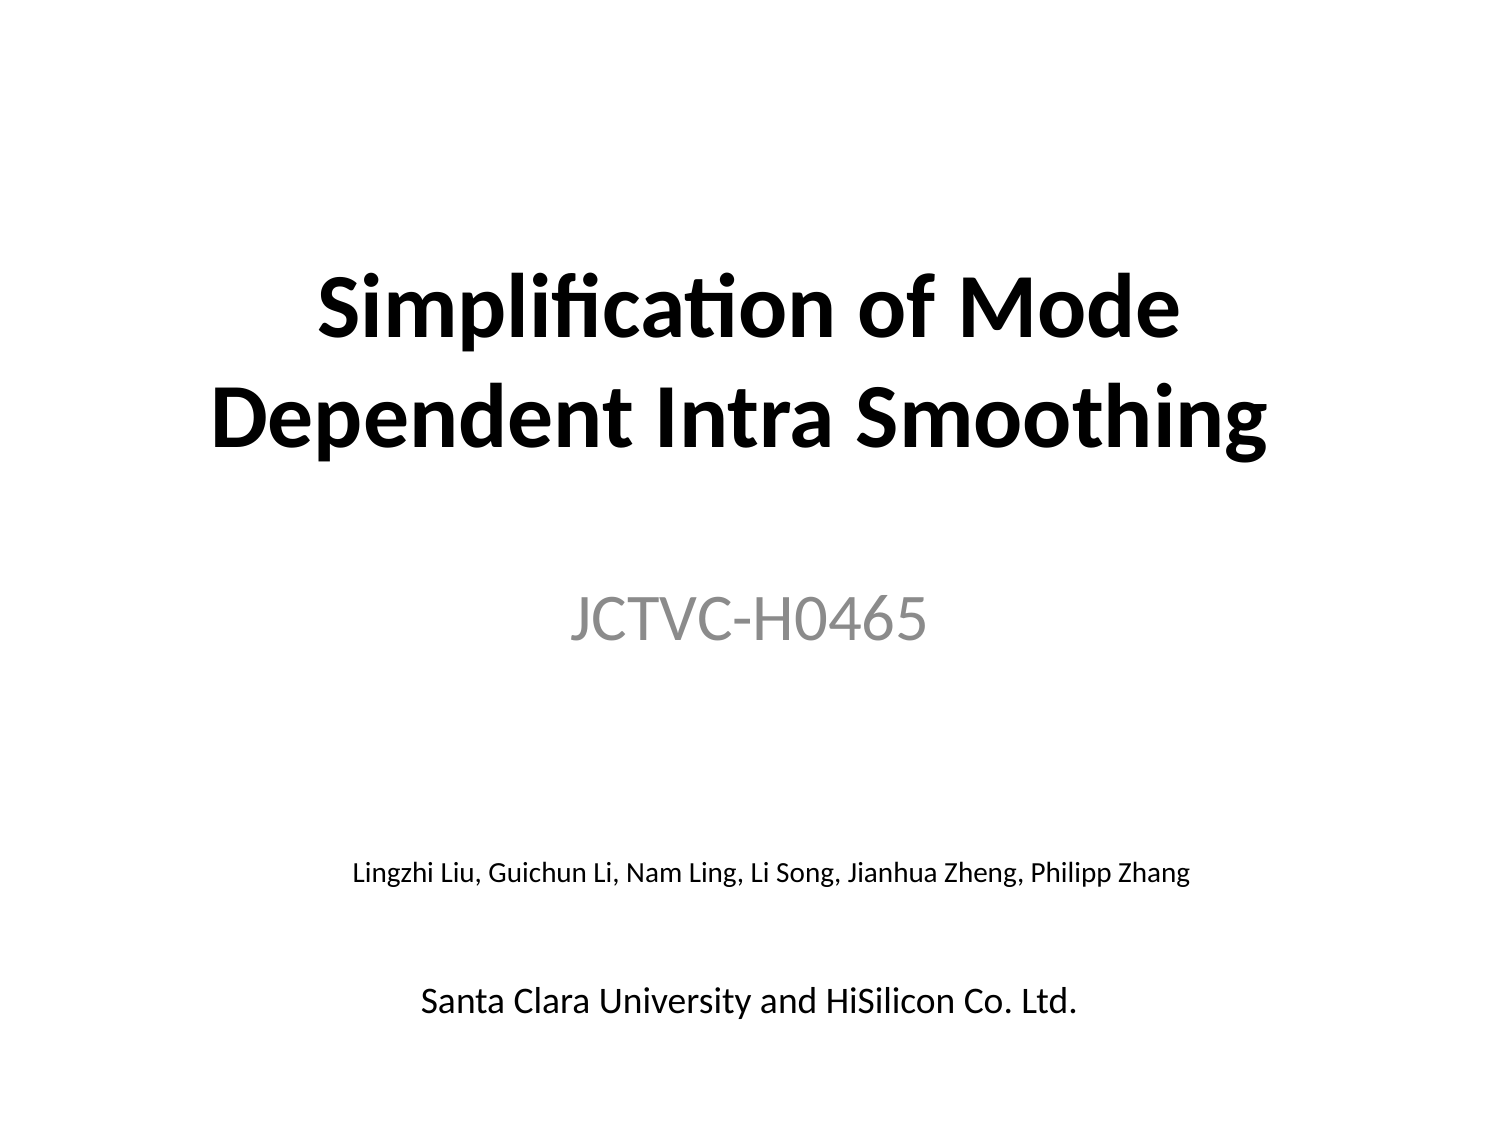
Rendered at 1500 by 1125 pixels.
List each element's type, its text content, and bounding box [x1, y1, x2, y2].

subtitle JCTVC-H0465 [225, 566, 1275, 678]
text_box Lingzhi Liu, Guichun Li, Nam Ling, Li Song, Jianhua Zheng, Philipp Zhang [337, 845, 1235, 896]
title Simplification of Mode Dependent Intra Smoothing [112, 235, 1388, 477]
text_box Santa Clara University and HiSilicon Co. Ltd. [406, 969, 1094, 1029]
